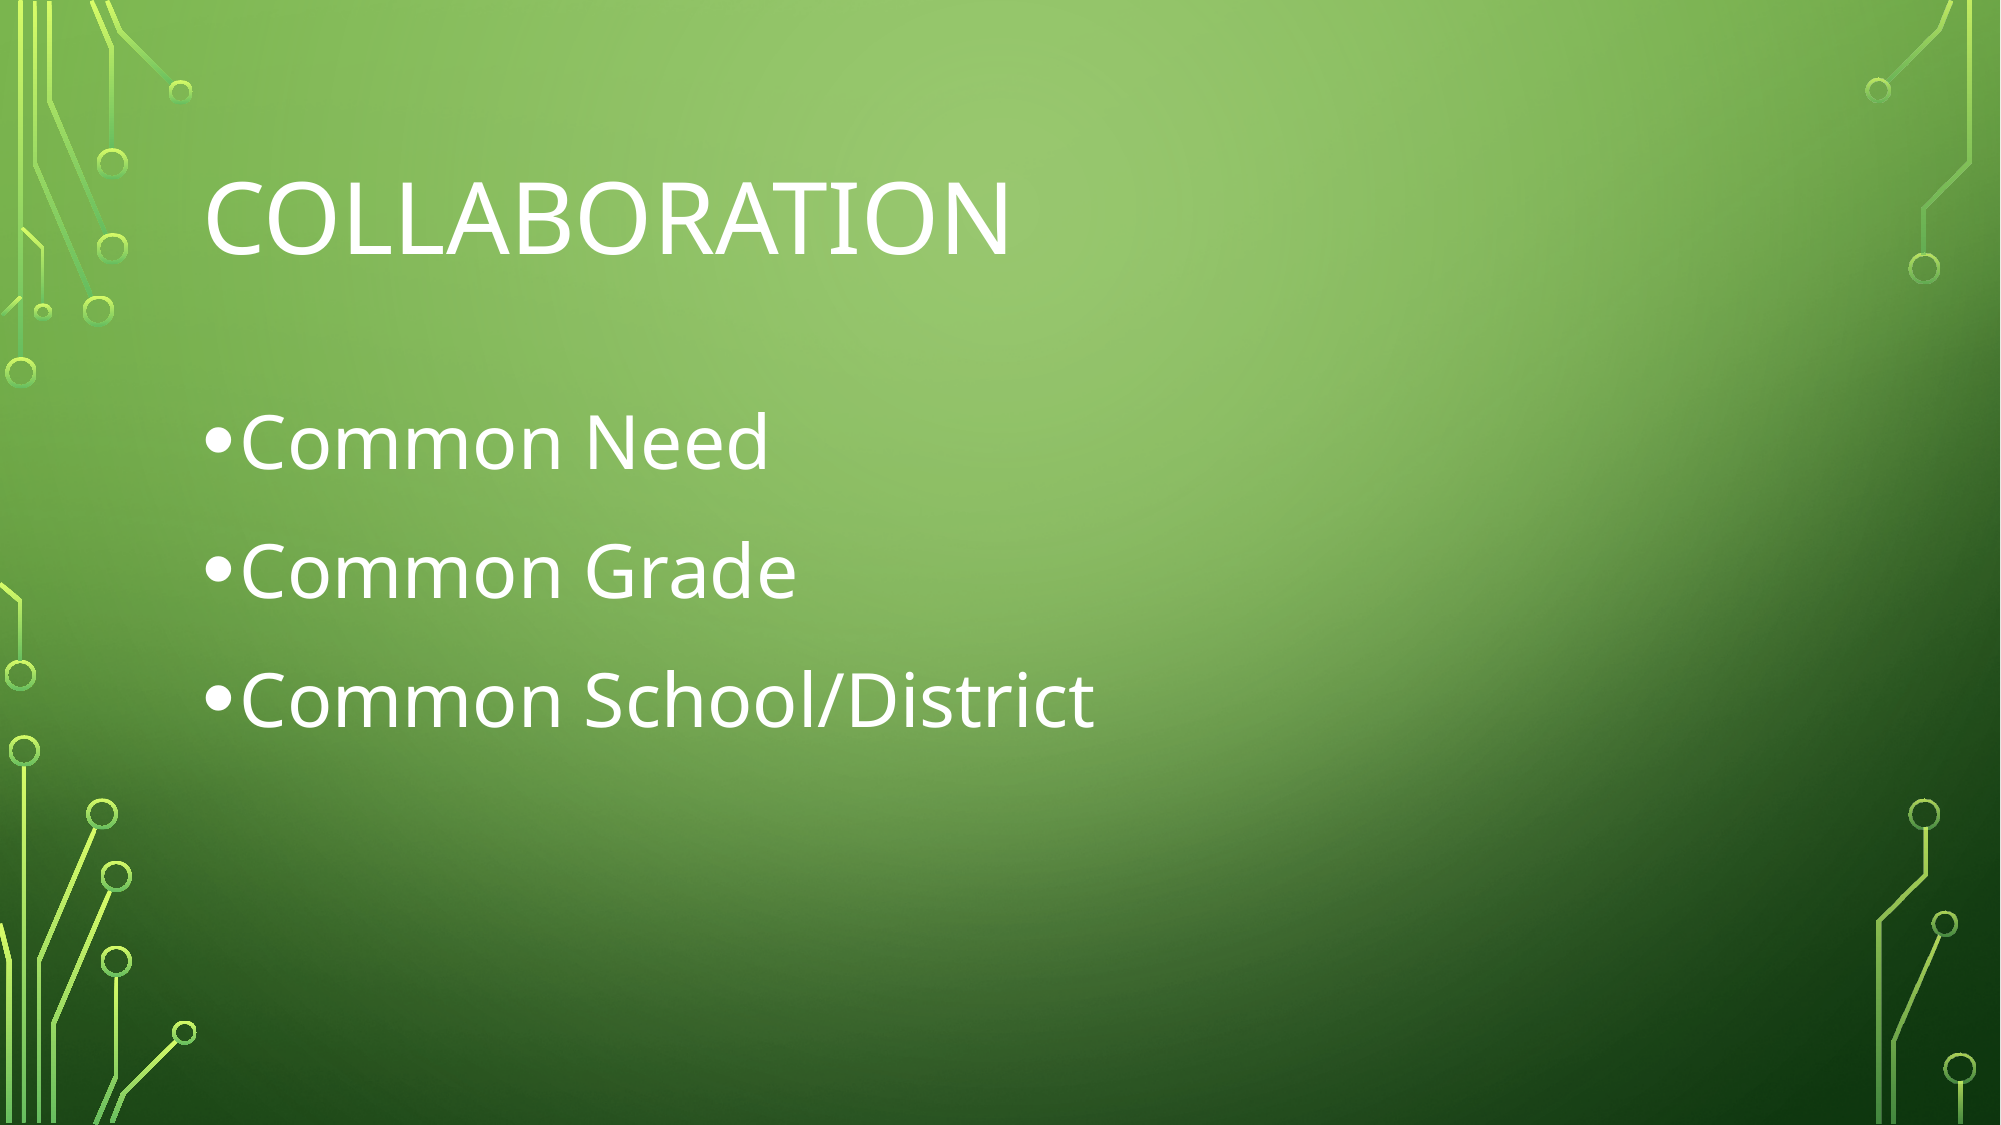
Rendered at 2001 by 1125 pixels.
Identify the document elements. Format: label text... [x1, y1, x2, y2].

list Common Need Common Grade Common School/District [187, 369, 1813, 950]
title Collaboration [187, 101, 1922, 344]
